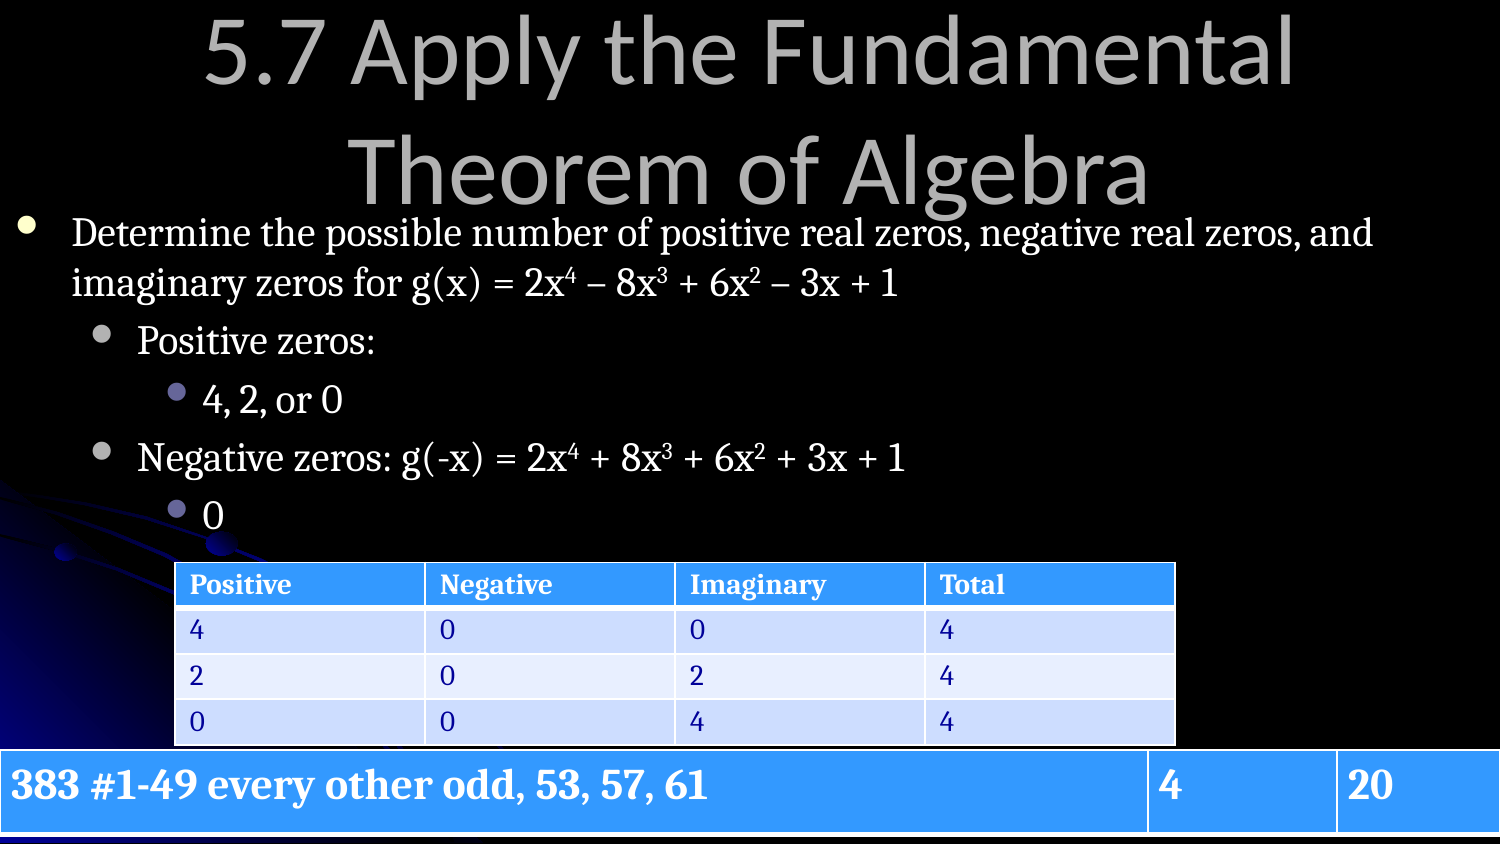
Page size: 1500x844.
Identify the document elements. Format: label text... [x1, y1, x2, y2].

list Determine the possible number of positive real zeros, negative real zeros, and imaginary zeros for g(x) = 2x4 – 8x3 + 6x2 – 3x + 1 Positive zeros: 4, 2, or 0 Negative zeros: g(-x) = 2x4 + 8x3 + 6x2 + 3x + 1 0 [0, 196, 1500, 749]
title 5.7 Apply the Fundamental Theorem of Algebra [0, 33, 1500, 175]
table_cell 4 [176, 611, 424, 653]
table_header Negative [426, 563, 674, 605]
table_cell 0 [426, 611, 674, 653]
table_header Imaginary [676, 563, 924, 605]
table_cell 2 [676, 655, 924, 698]
table_header 4 [1149, 751, 1336, 832]
table_header 383 #1-49 every other odd, 53, 57, 61 [1, 751, 1147, 832]
table_cell 0 [426, 655, 674, 698]
table_header 20 [1338, 751, 1499, 832]
table_header Positive [176, 563, 424, 605]
table_cell 0 [426, 700, 674, 744]
table_cell 4 [926, 655, 1174, 698]
table_cell 2 [176, 655, 424, 698]
table_header Total [926, 563, 1174, 605]
table_cell 0 [676, 611, 924, 653]
table_cell 4 [676, 700, 924, 744]
table_cell 4 [926, 700, 1174, 744]
table_cell 0 [176, 700, 424, 744]
table_cell 4 [926, 611, 1174, 653]
